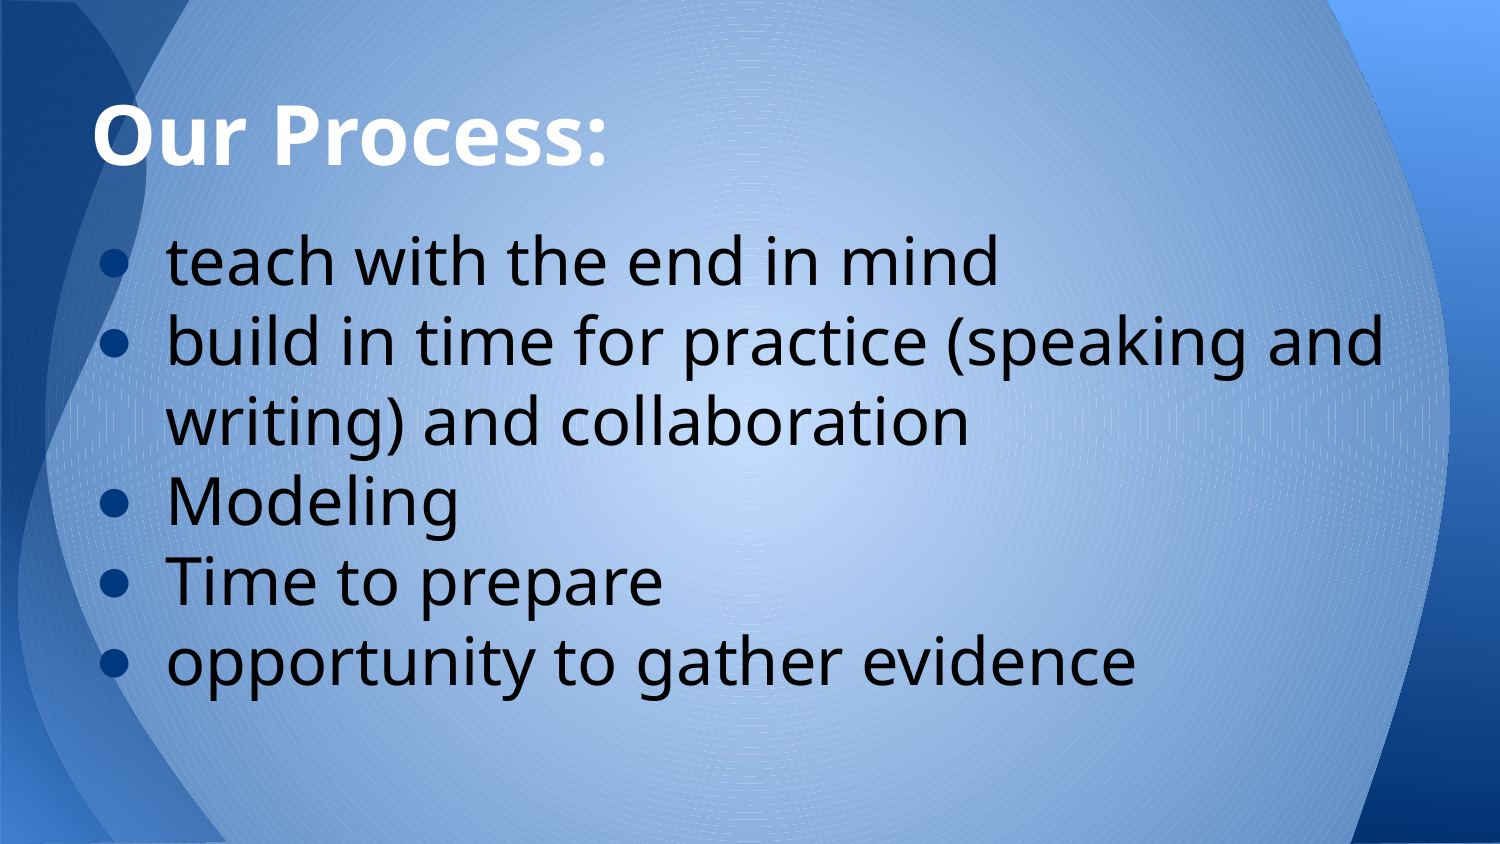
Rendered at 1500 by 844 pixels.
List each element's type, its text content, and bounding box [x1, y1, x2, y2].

title Our Process: [75, 33, 1425, 197]
list teach with the end in mind build in time for practice (speaking and writing) and collaboration Modeling Time to prepare opportunity to gather evidence [75, 204, 1425, 800]
